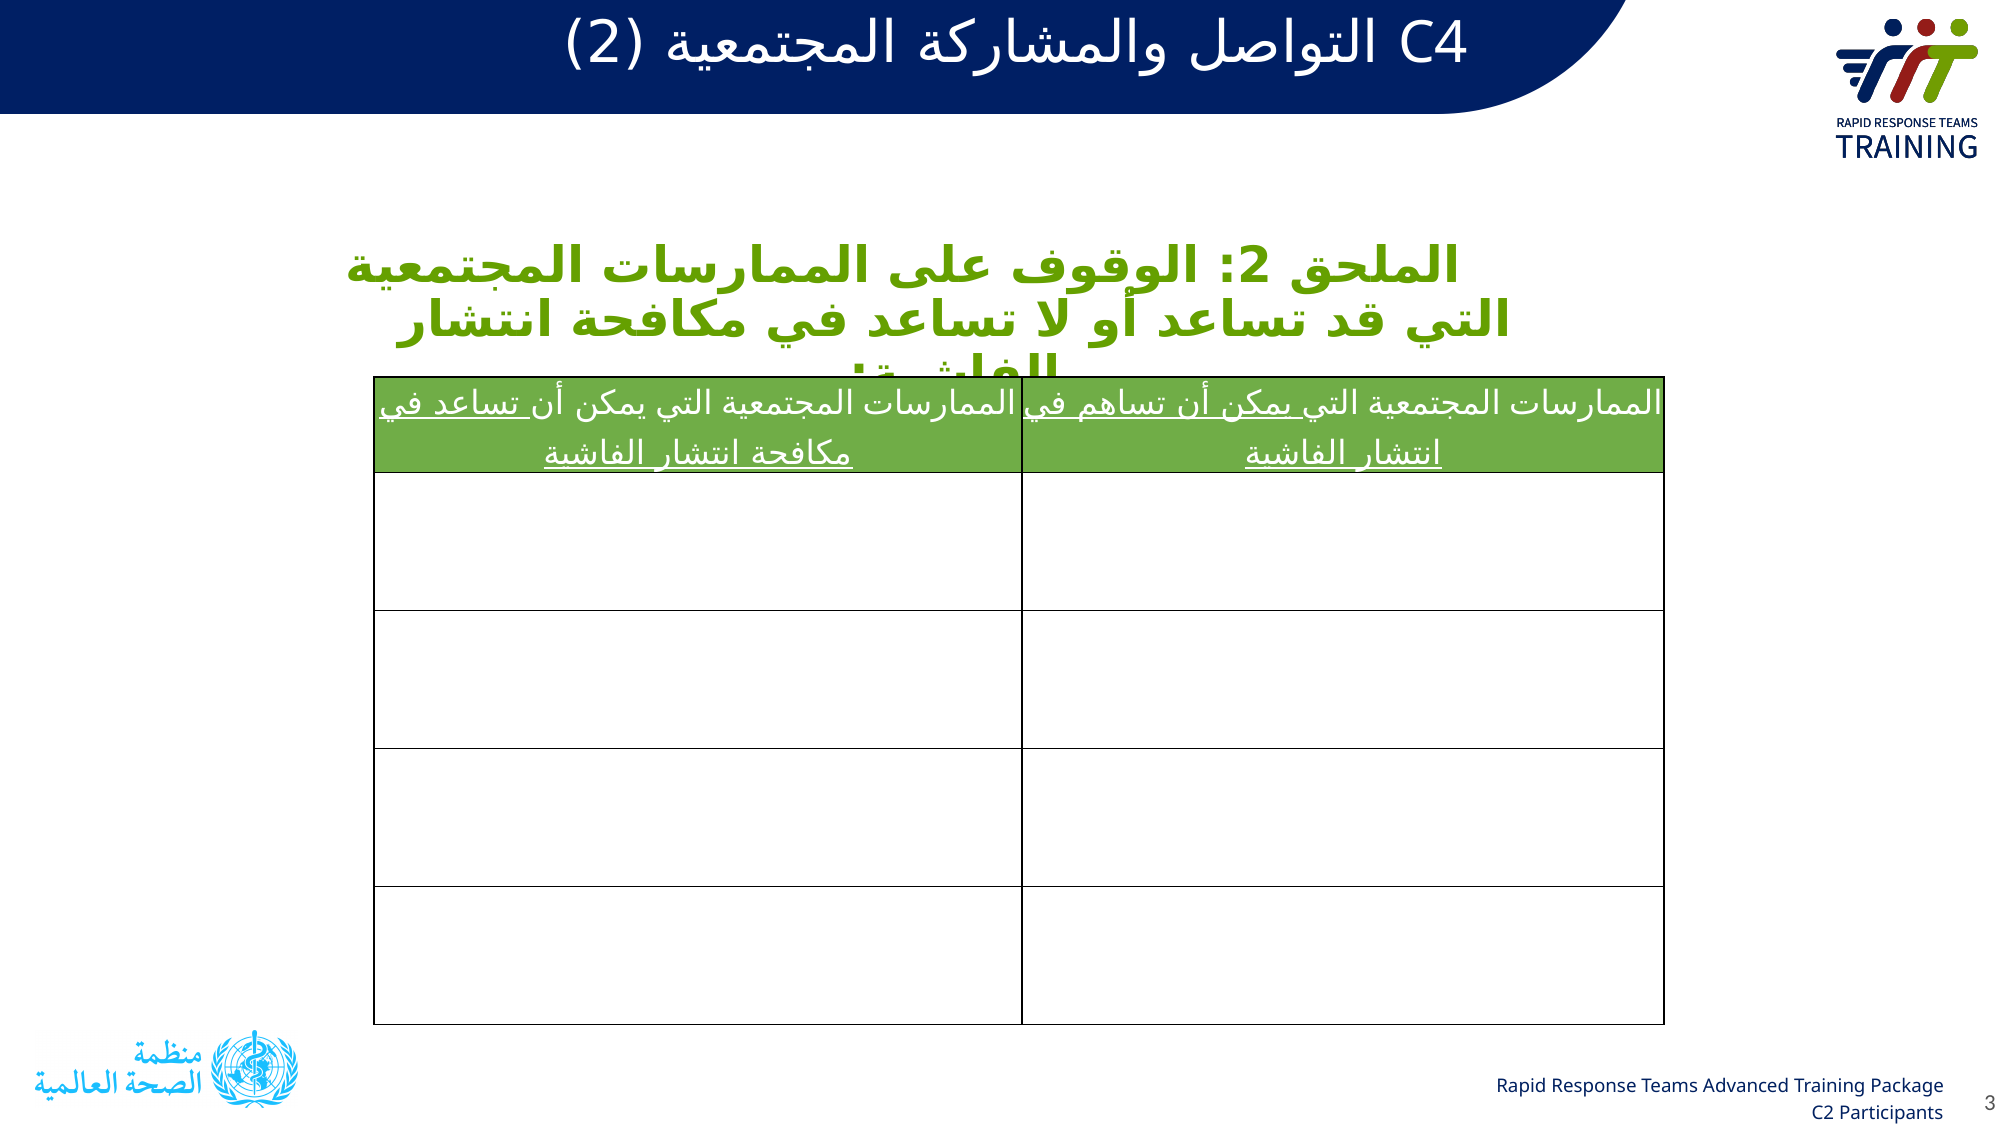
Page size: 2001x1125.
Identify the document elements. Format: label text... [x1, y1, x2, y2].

list الملحق 2: الوقوف على الممارسات المجتمعية التي قد تساعد أو لا تساعد في مكافحة انتشار الفاشية: [309, 231, 1601, 997]
table_cell [375, 749, 1021, 886]
table_cell [375, 611, 1021, 748]
table_cell [1023, 749, 1663, 886]
picture [35, 1030, 298, 1108]
table_cell [1023, 473, 1663, 610]
table_cell [1023, 611, 1663, 748]
table_cell [1023, 887, 1663, 1024]
table_cell [375, 473, 1021, 610]
table_cell [375, 887, 1021, 1024]
title C4 التواصل والمشاركة المجتمعية (2) [23, 0, 1477, 94]
picture [1835, 19, 1978, 167]
picture [0, 0, 1650, 114]
table_header الممارسات المجتمعية التي يمكن أن تساعد في مكافحة انتشار الفاشية [375, 378, 1021, 472]
table_header الممارسات المجتمعية التي يمكن أن تساهم في انتشار الفاشية [1023, 378, 1663, 472]
